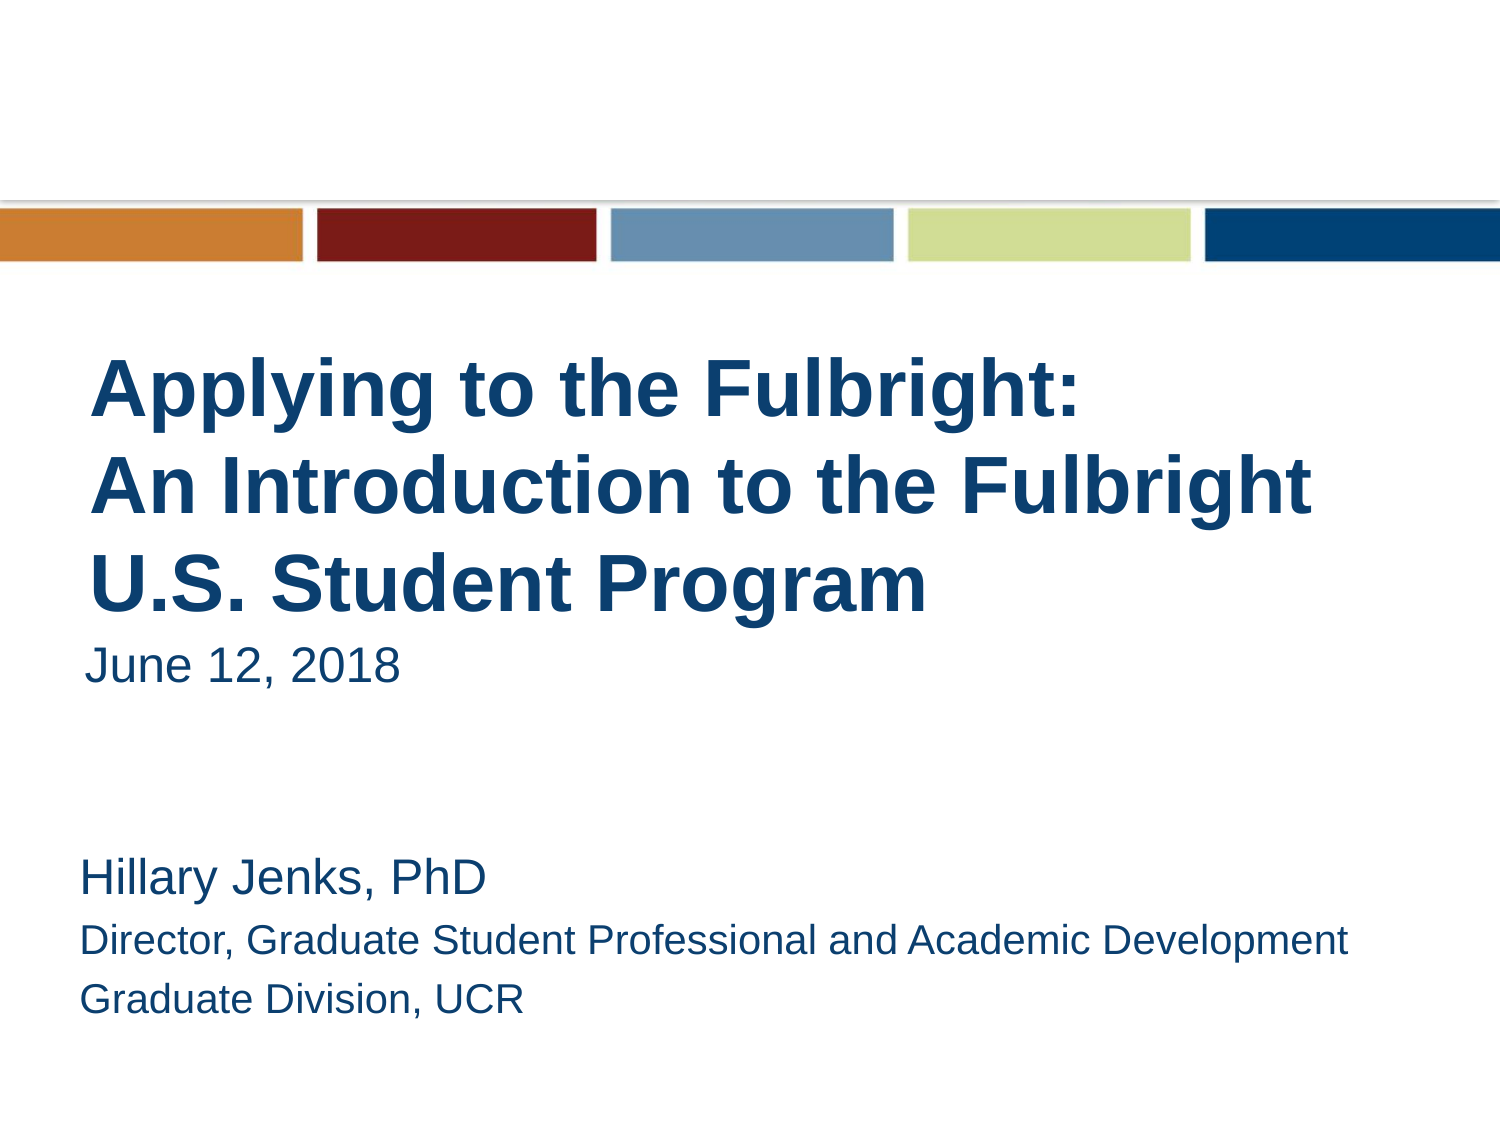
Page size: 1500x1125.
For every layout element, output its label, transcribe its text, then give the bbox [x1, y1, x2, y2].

text_box [0, 0, 1500, 201]
picture [0, 201, 1500, 275]
text_box [62, 962, 1363, 1100]
text_box Applying to the Fulbright: An Introduction to the Fulbright U.S. Student Program [74, 324, 1363, 638]
text_box Hillary Jenks, PhD Director, Graduate Student Professional and Academic Development Graduate Division, UCR [64, 837, 1378, 1125]
text_box June 12, 2018 [0, 275, 1500, 1125]
